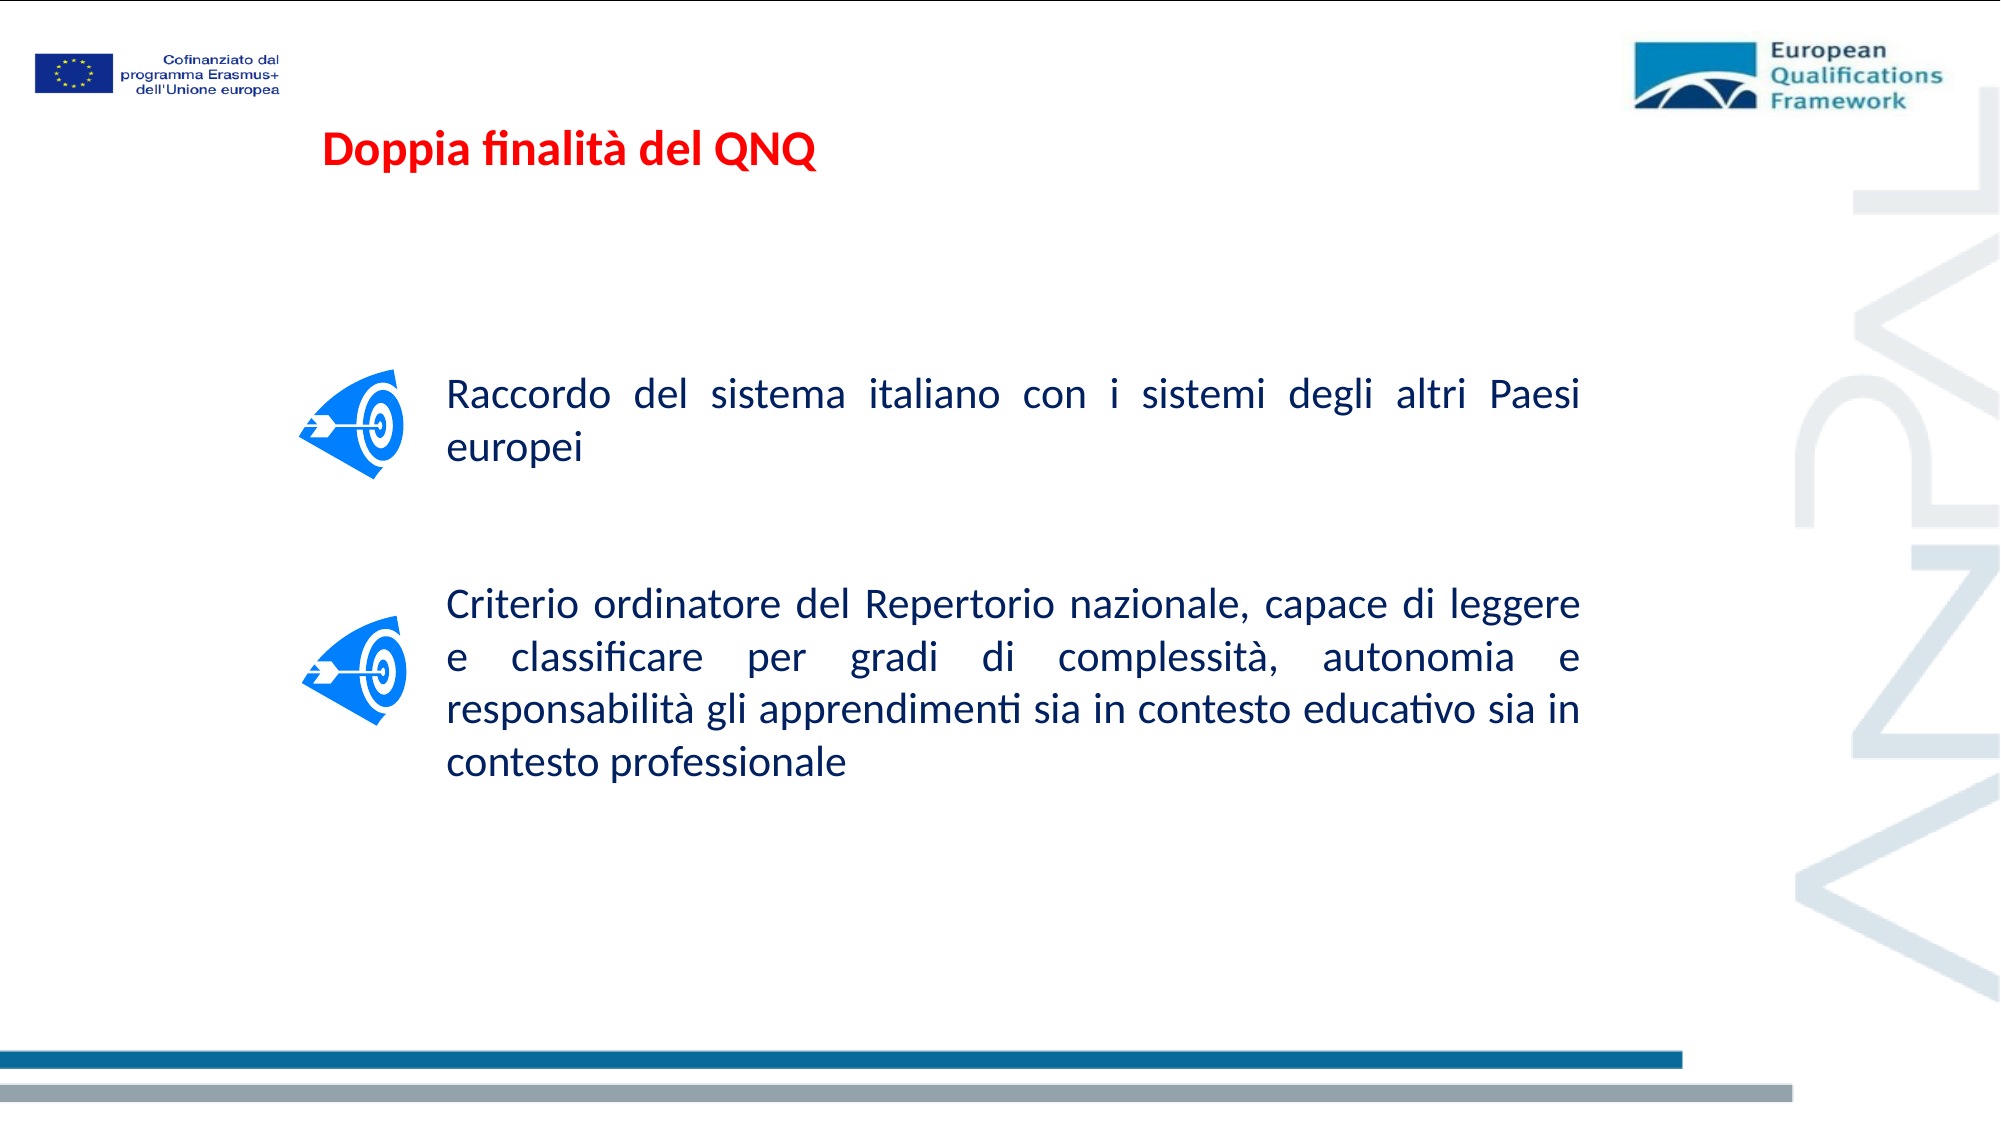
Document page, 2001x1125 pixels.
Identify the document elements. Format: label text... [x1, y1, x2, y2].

picture [0, 0, 2001, 1125]
text_box Doppia finalità del QNQ [307, 108, 832, 184]
text_box Raccordo del sistema italiano con i sistemi degli altri Paesi europei Criterio ordinatore del Repertorio nazionale, capace di leggere e classificare per gradi di complessità, autonomia e responsabilità gli apprendimenti sia in contesto educativo sia in contesto professionale [431, 235, 1596, 863]
